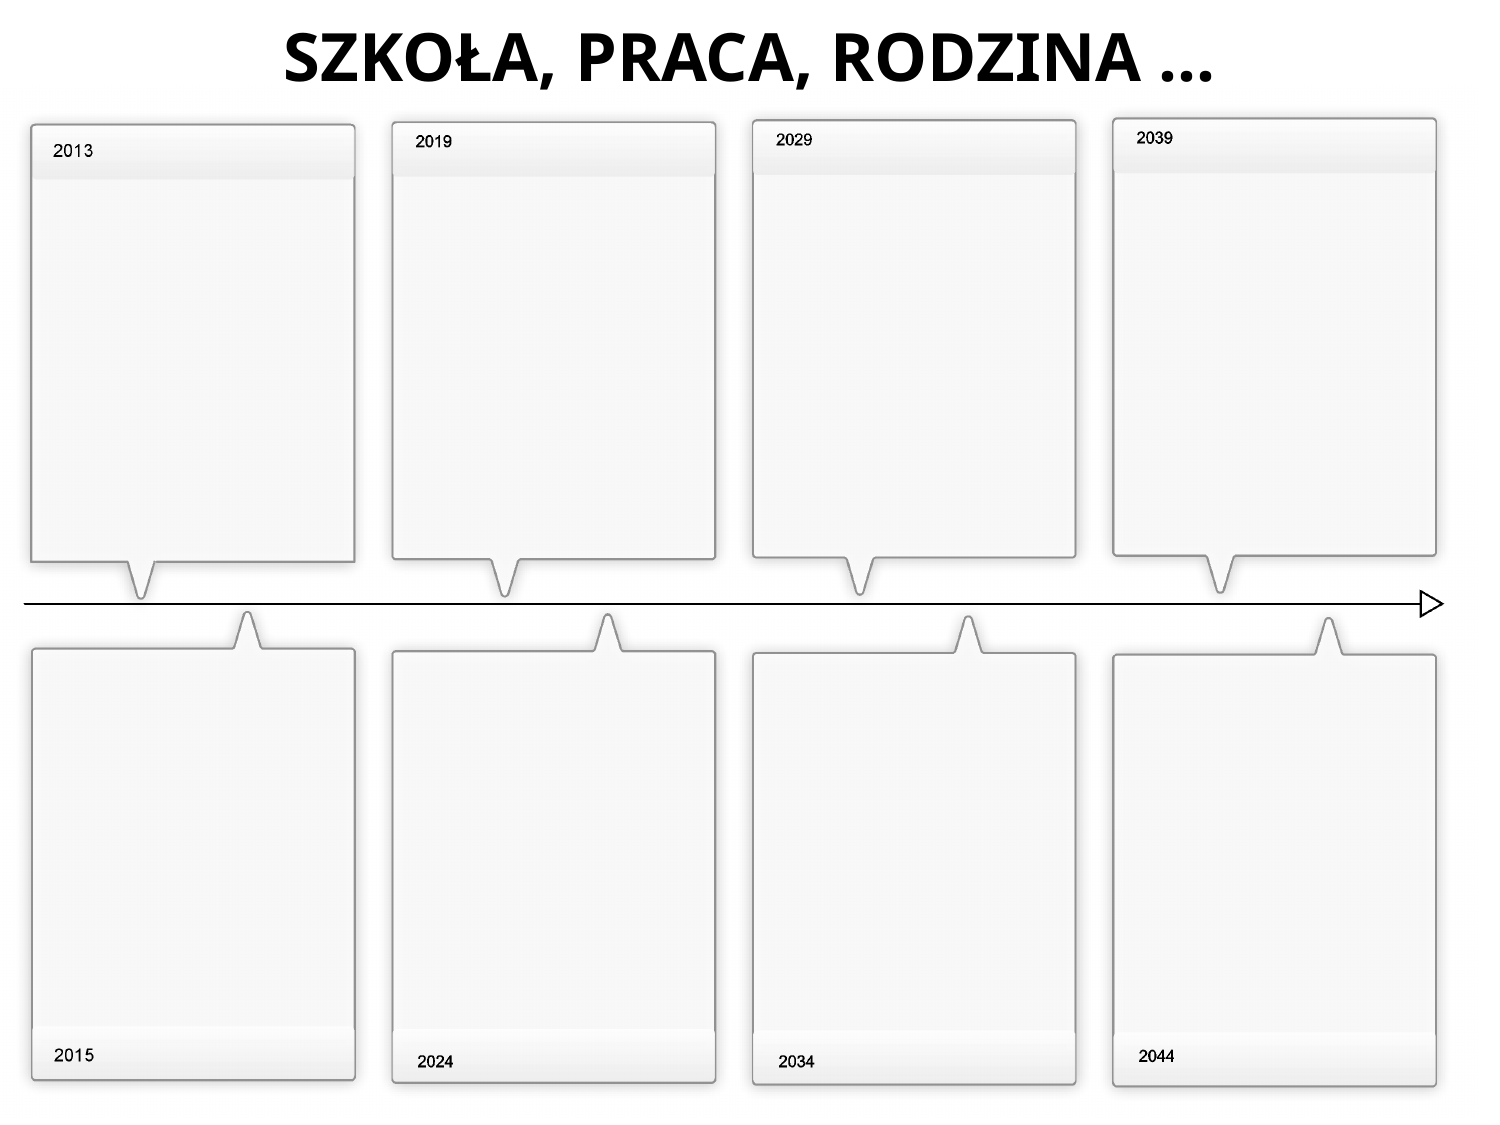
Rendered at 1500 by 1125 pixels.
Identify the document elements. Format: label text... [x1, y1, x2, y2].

text_box SZKOŁA, PRACA, RODZINA … [0, 7, 1500, 114]
picture [0, 85, 1478, 1118]
